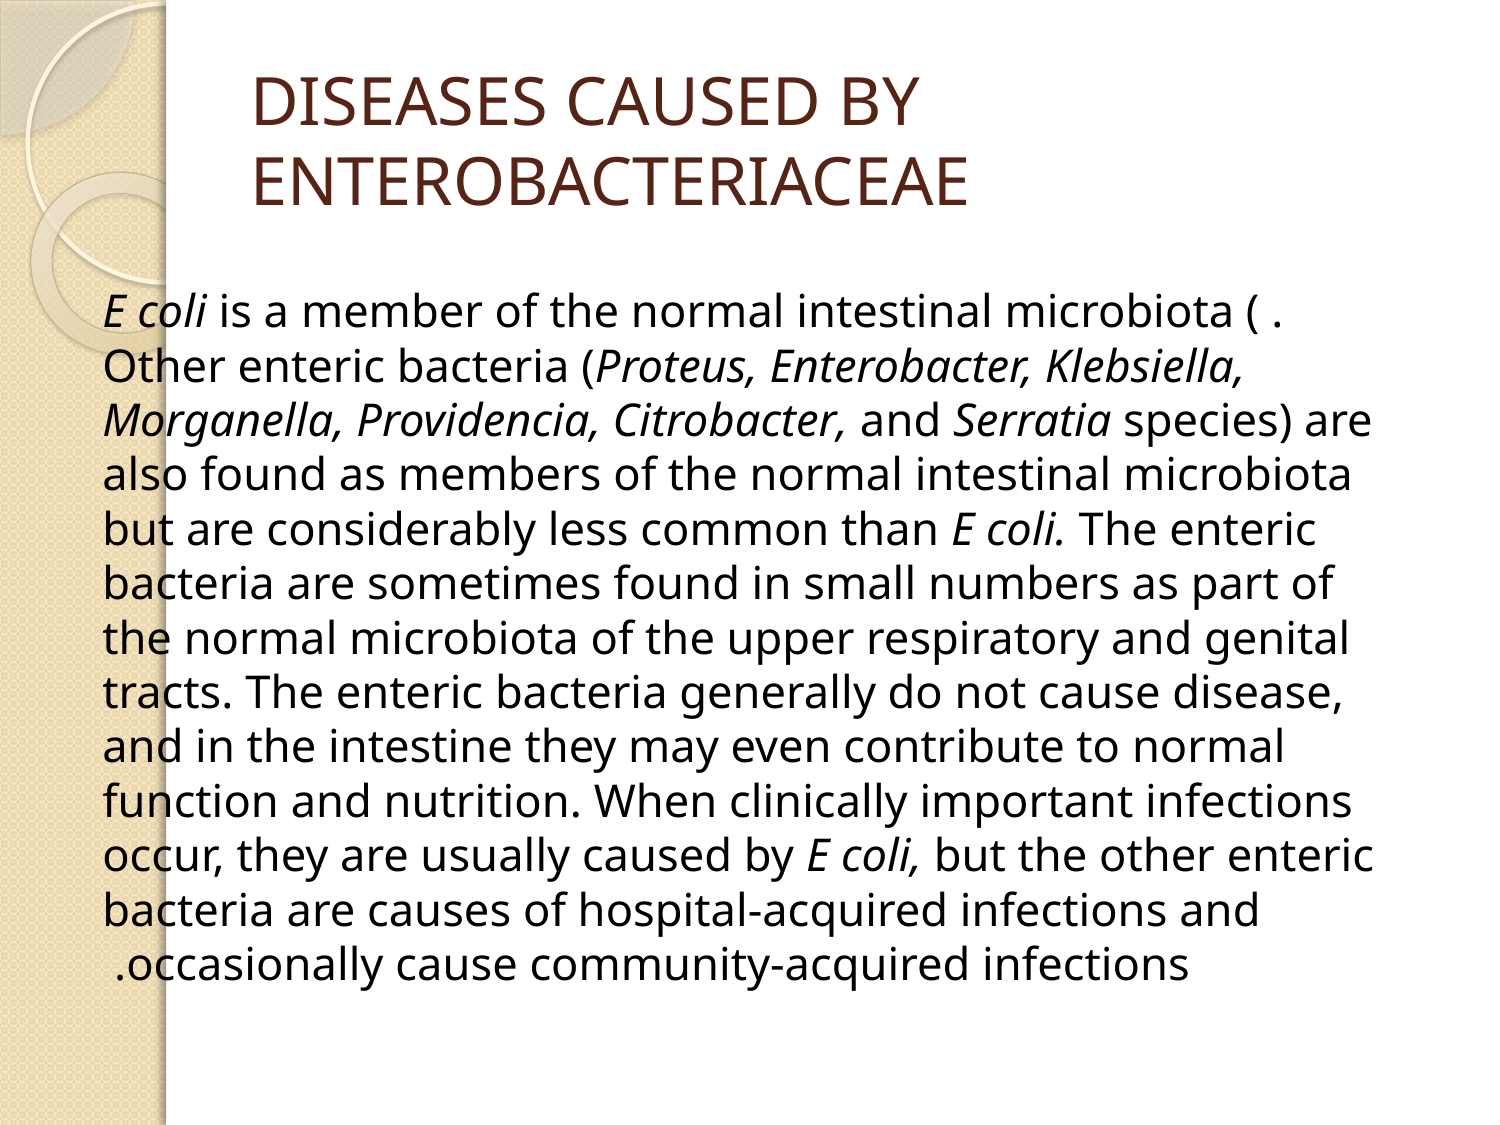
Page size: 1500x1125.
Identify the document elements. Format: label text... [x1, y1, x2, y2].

title DISEASES CAUSED BY ENTEROBACTERIACEAE [235, 45, 1466, 233]
list E coli is a member of the normal intestinal microbiota ( . Other enteric bacteria (Proteus, Enterobacter, Klebsiella, Morganella, Providencia, Citrobacter, and Serratia species) are also found as members of the normal intestinal microbiota but are considerably less common than E coli. The enteric bacteria are sometimes found in small numbers as part of the normal microbiota of the upper respiratory and genital tracts. The enteric bacteria generally do not cause disease, and in the intestine they may even contribute to normal function and nutrition. When clinically important infections occur, they are usually caused by E coli, but the other enteric bacteria are causes of hospital-acquired infections and occasionally cause community-acquired infections. [87, 275, 1438, 1018]
